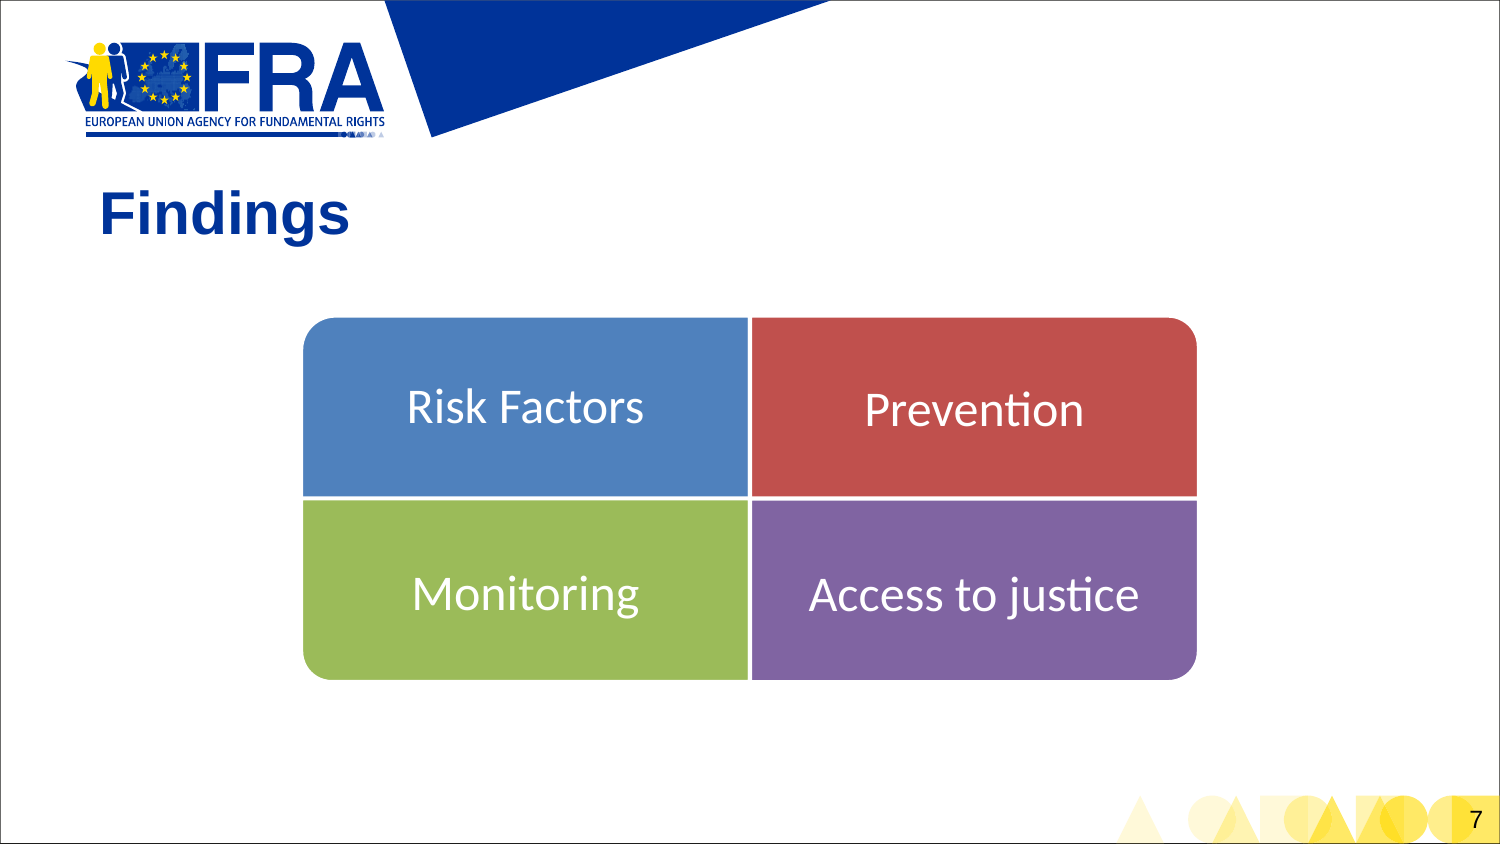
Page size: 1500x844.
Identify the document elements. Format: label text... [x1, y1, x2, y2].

text_box Findings [84, 166, 865, 254]
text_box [300, 315, 1200, 683]
